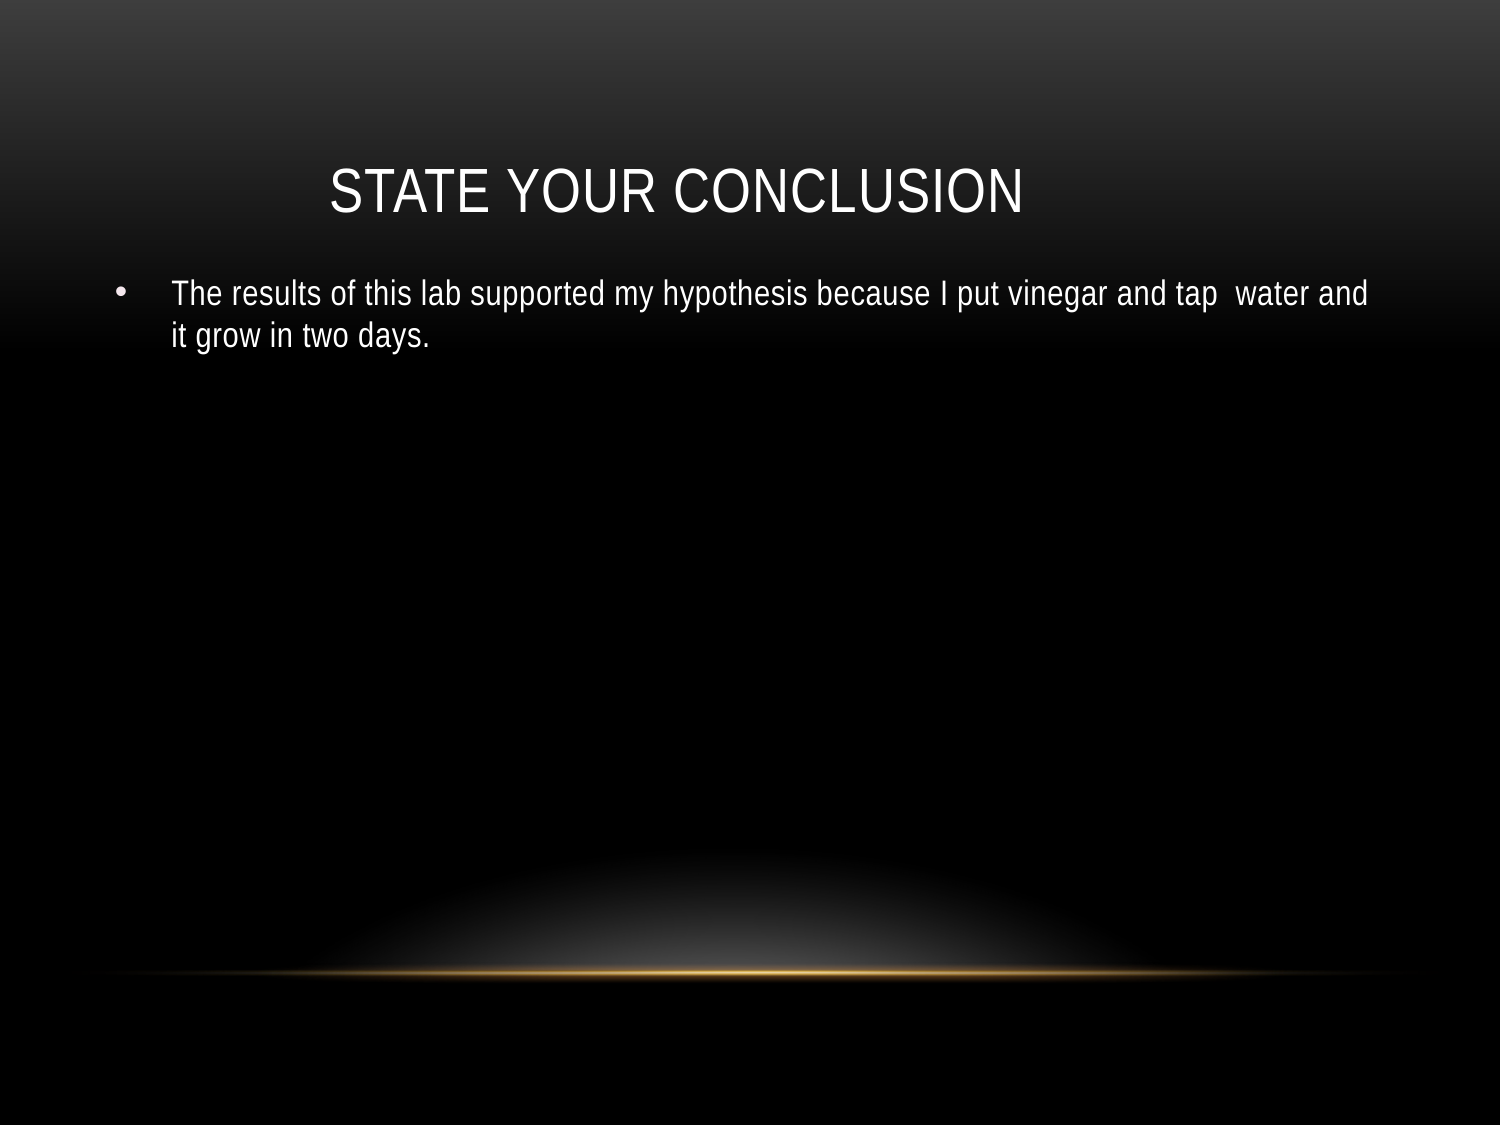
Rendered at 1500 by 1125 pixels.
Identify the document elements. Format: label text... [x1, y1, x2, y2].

picture [0, 0, 1500, 1125]
list The results of this lab supported my hypothesis because I put vinegar and tap water and it grow in two days. [99, 262, 1400, 938]
title State Your Conclusion [99, 45, 1400, 233]
